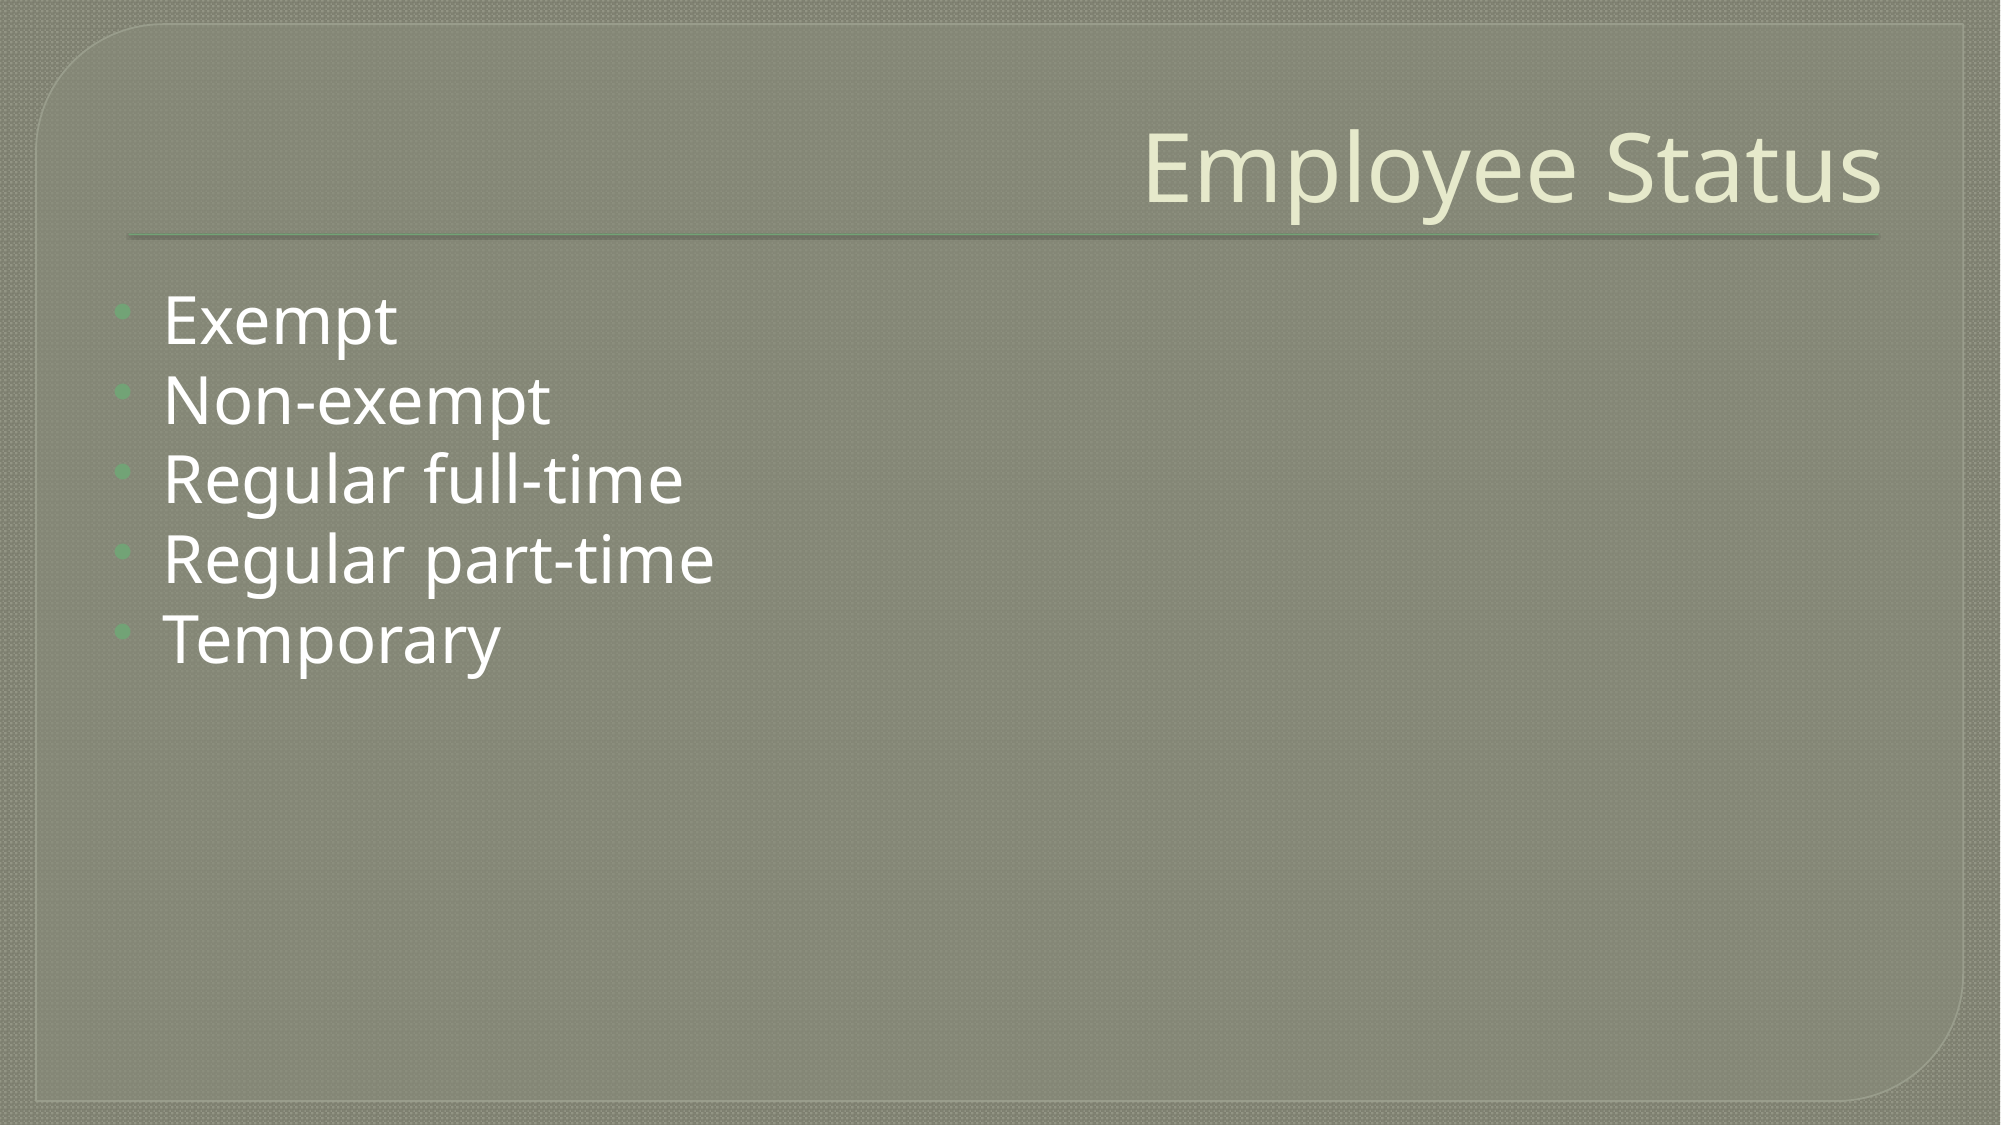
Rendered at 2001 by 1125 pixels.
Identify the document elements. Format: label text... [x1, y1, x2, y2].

list Exempt Non-exempt Regular full-time Regular part-time Temporary [99, 270, 1900, 1013]
title Employee Status [99, 41, 1900, 230]
